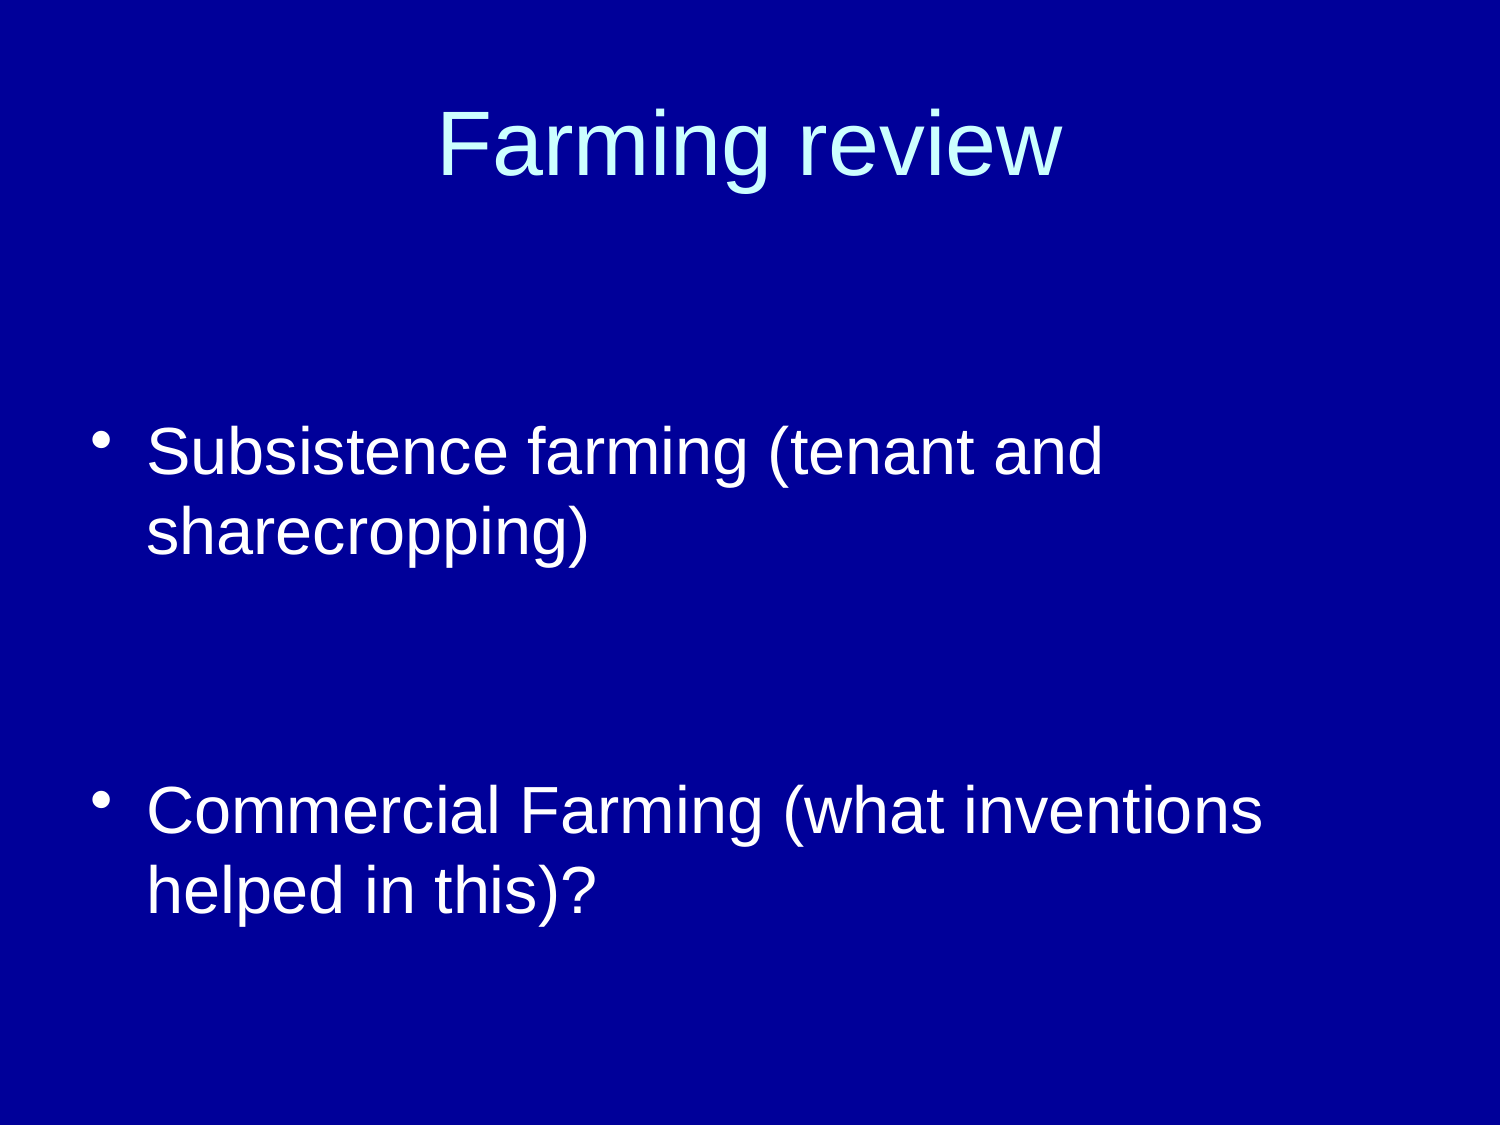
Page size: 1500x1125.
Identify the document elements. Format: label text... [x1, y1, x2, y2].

list Subsistence farming (tenant and sharecropping) Commercial Farming (what inventions helped in this)? [74, 399, 1426, 1006]
title Farming review [74, 44, 1426, 233]
